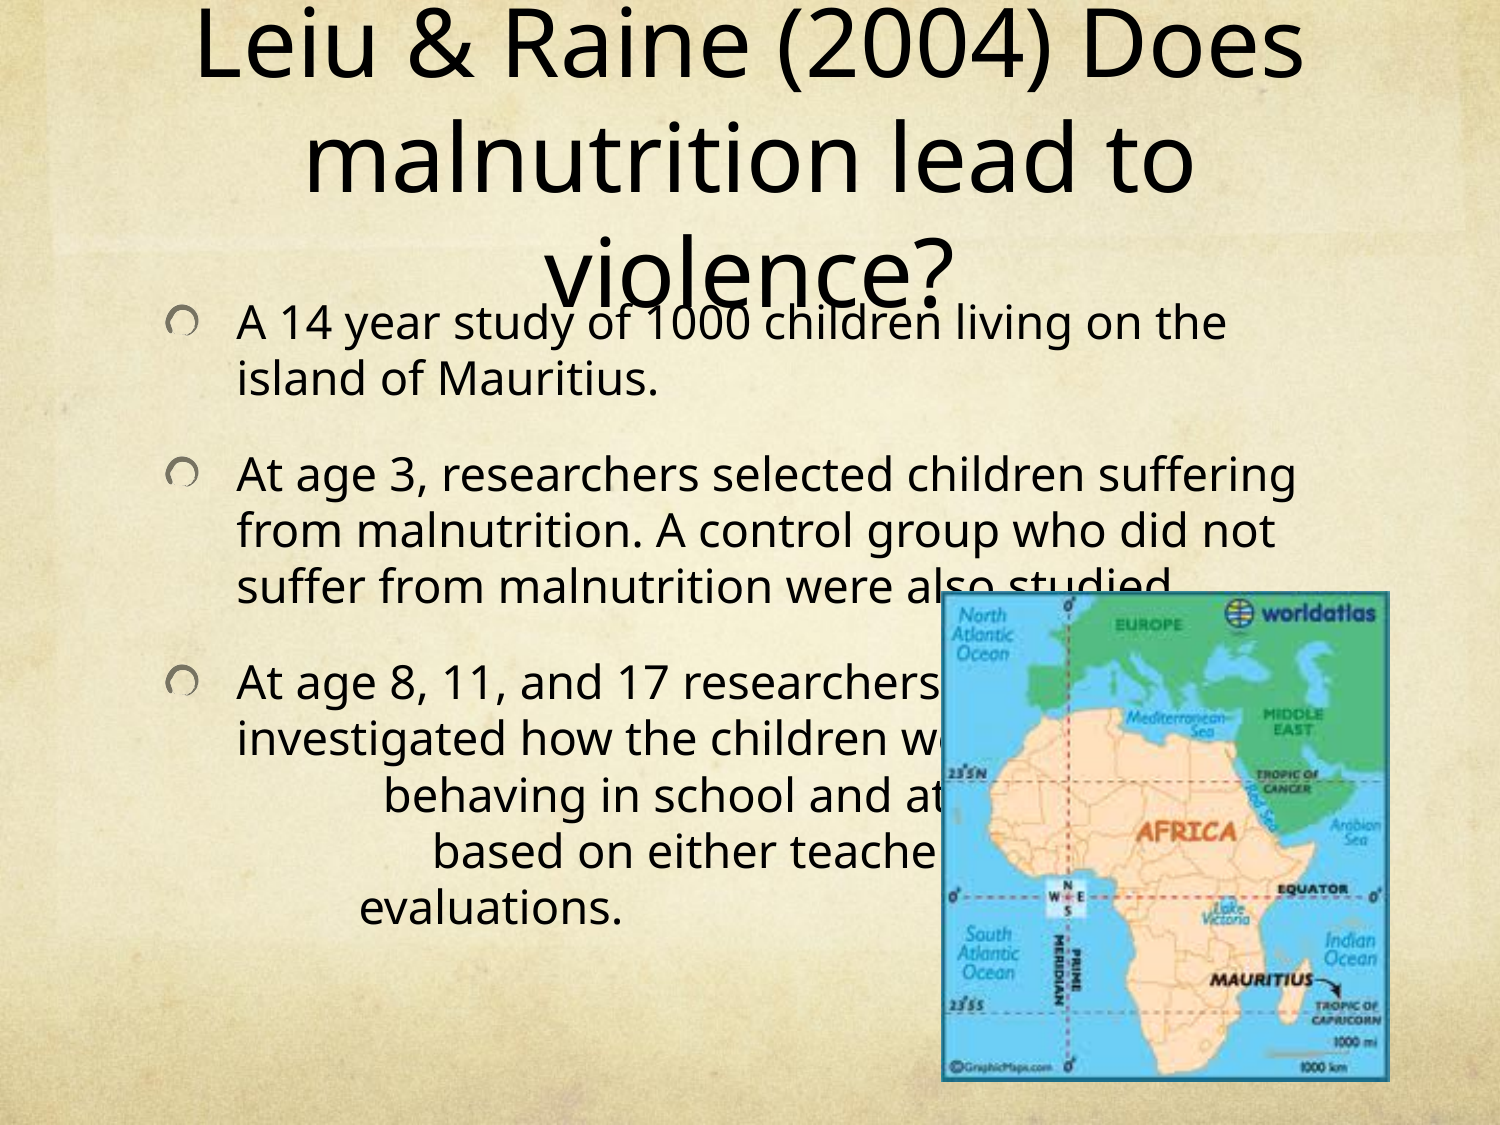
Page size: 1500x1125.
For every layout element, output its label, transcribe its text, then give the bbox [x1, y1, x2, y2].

picture [0, 0, 1500, 1125]
list A 14 year study of 1000 children living on the island of Mauritius. At age 3, researchers selected children suffering from malnutrition. A control group who did not suffer from malnutrition were also studied. At age 8, 11, and 17 researchers investigated how the children were behaving in school and at home based on either teacher or parent evaluations. [150, 284, 1350, 950]
title Leiu & Raine (2004) Does malnutrition lead to violence? [150, 82, 1350, 225]
